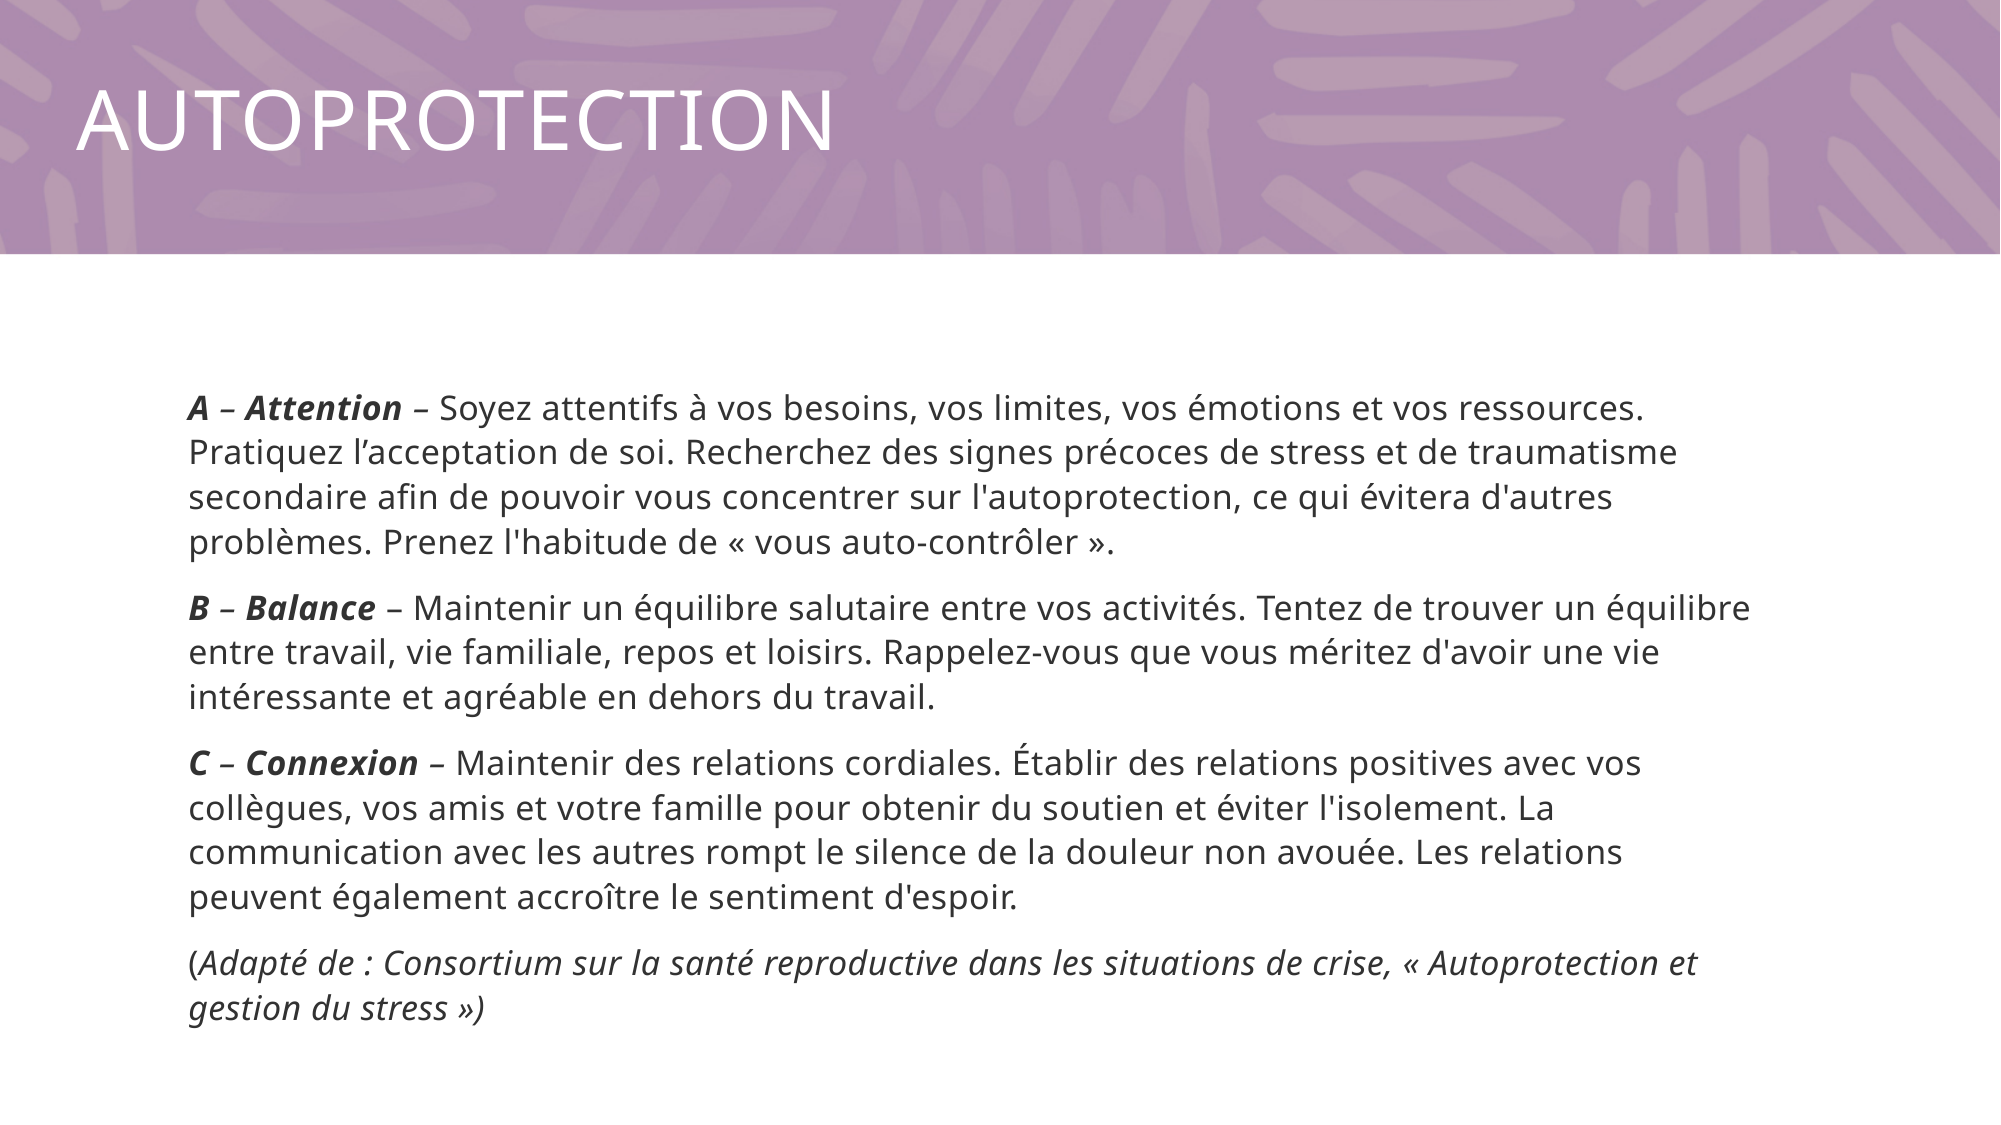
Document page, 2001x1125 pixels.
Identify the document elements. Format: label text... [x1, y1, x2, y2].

picture [0, 0, 2000, 1125]
title Autoprotection [61, 33, 1938, 220]
list A – Attention – Soyez attentifs à vos besoins, vos limites, vos émotions et vos ressources. Pratiquez l’acceptation de soi. Recherchez des signes précoces de stress et de traumatisme secondaire afin de pouvoir vous concentrer sur l'autoprotection, ce qui évitera d'autres problèmes. Prenez l'habitude de « vous auto-contrôler ». B – Balance – Maintenir un équilibre salutaire entre vos activités. Tentez de trouver un équilibre entre travail, vie familiale, repos et loisirs. Rappelez-vous que vous méritez d'avoir une vie intéressante et agréable en dehors du travail. C – Connexion – Maintenir des relations cordiales. Établir des relations positives avec vos collègues, vos amis et votre famille pour obtenir du soutien et éviter l'isolement. La communication avec les autres rompt le silence de la douleur non avouée. Les relations peuvent également accroître le sentiment d'espoir. (Adapté de : Consortium sur la santé reproductive dans les situations de crise, « Autoprotection et gestion du stress ») [167, 374, 1763, 1036]
